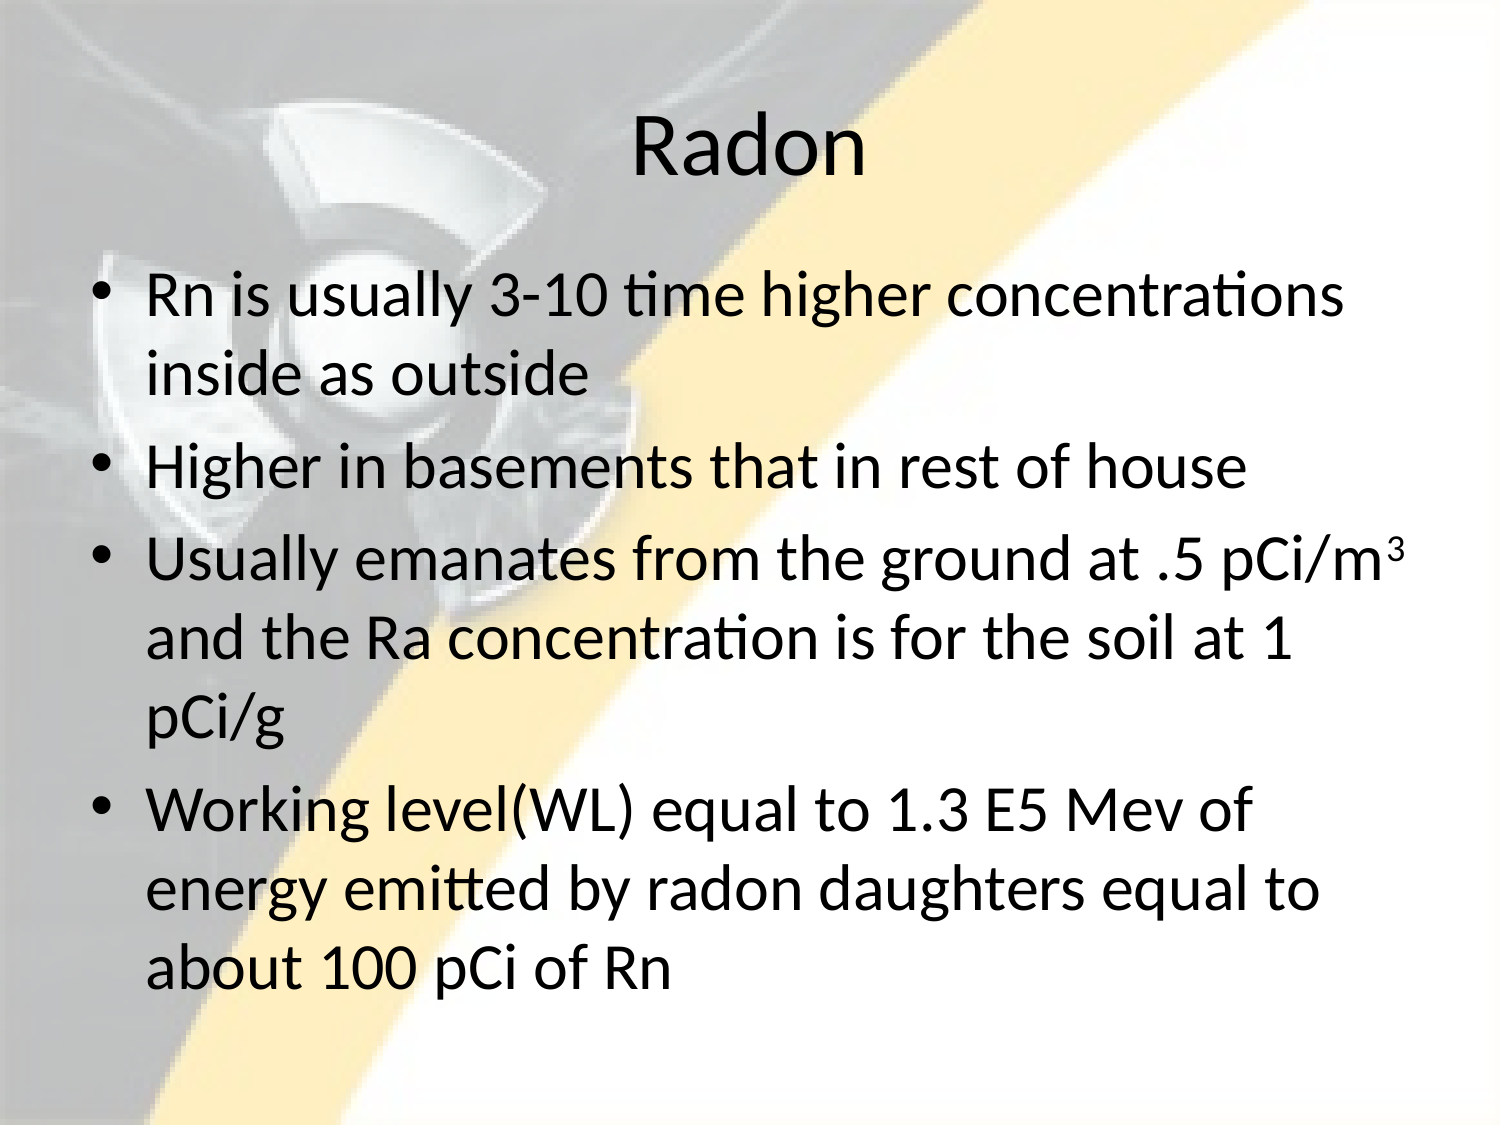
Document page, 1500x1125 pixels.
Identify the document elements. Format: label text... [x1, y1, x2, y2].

title Radon [75, 45, 1425, 233]
list Rn is usually 3-10 time higher concentrations inside as outside Higher in basements that in rest of house Usually emanates from the ground at .5 pCi/m3 and the Ra concentration is for the soil at 1 pCi/g Working level(WL) equal to 1.3 E5 Mev of energy emitted by radon daughters equal to about 100 pCi of Rn [75, 243, 1425, 1013]
